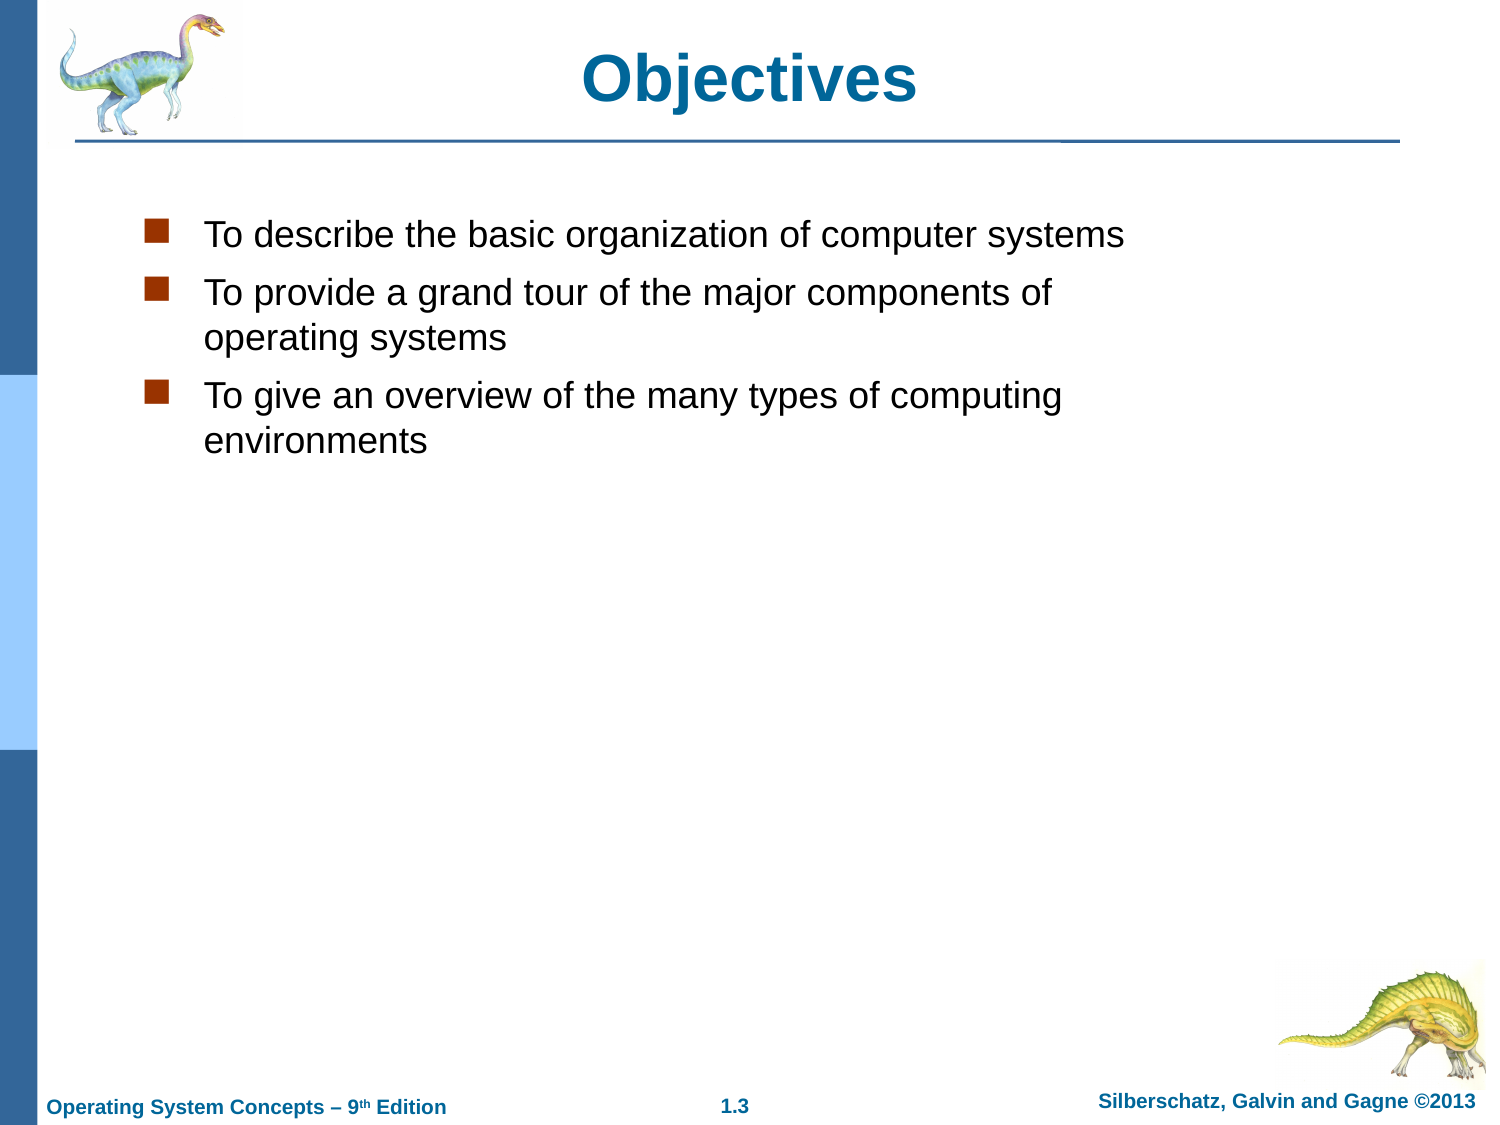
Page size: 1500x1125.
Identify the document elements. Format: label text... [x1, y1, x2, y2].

picture [1275, 959, 1486, 1090]
picture [46, 0, 243, 149]
title Objectives [74, 27, 1426, 123]
list To describe the basic organization of computer systems To provide a grand tour of the major components of operating systems To give an overview of the many types of computing environments [132, 202, 1198, 946]
